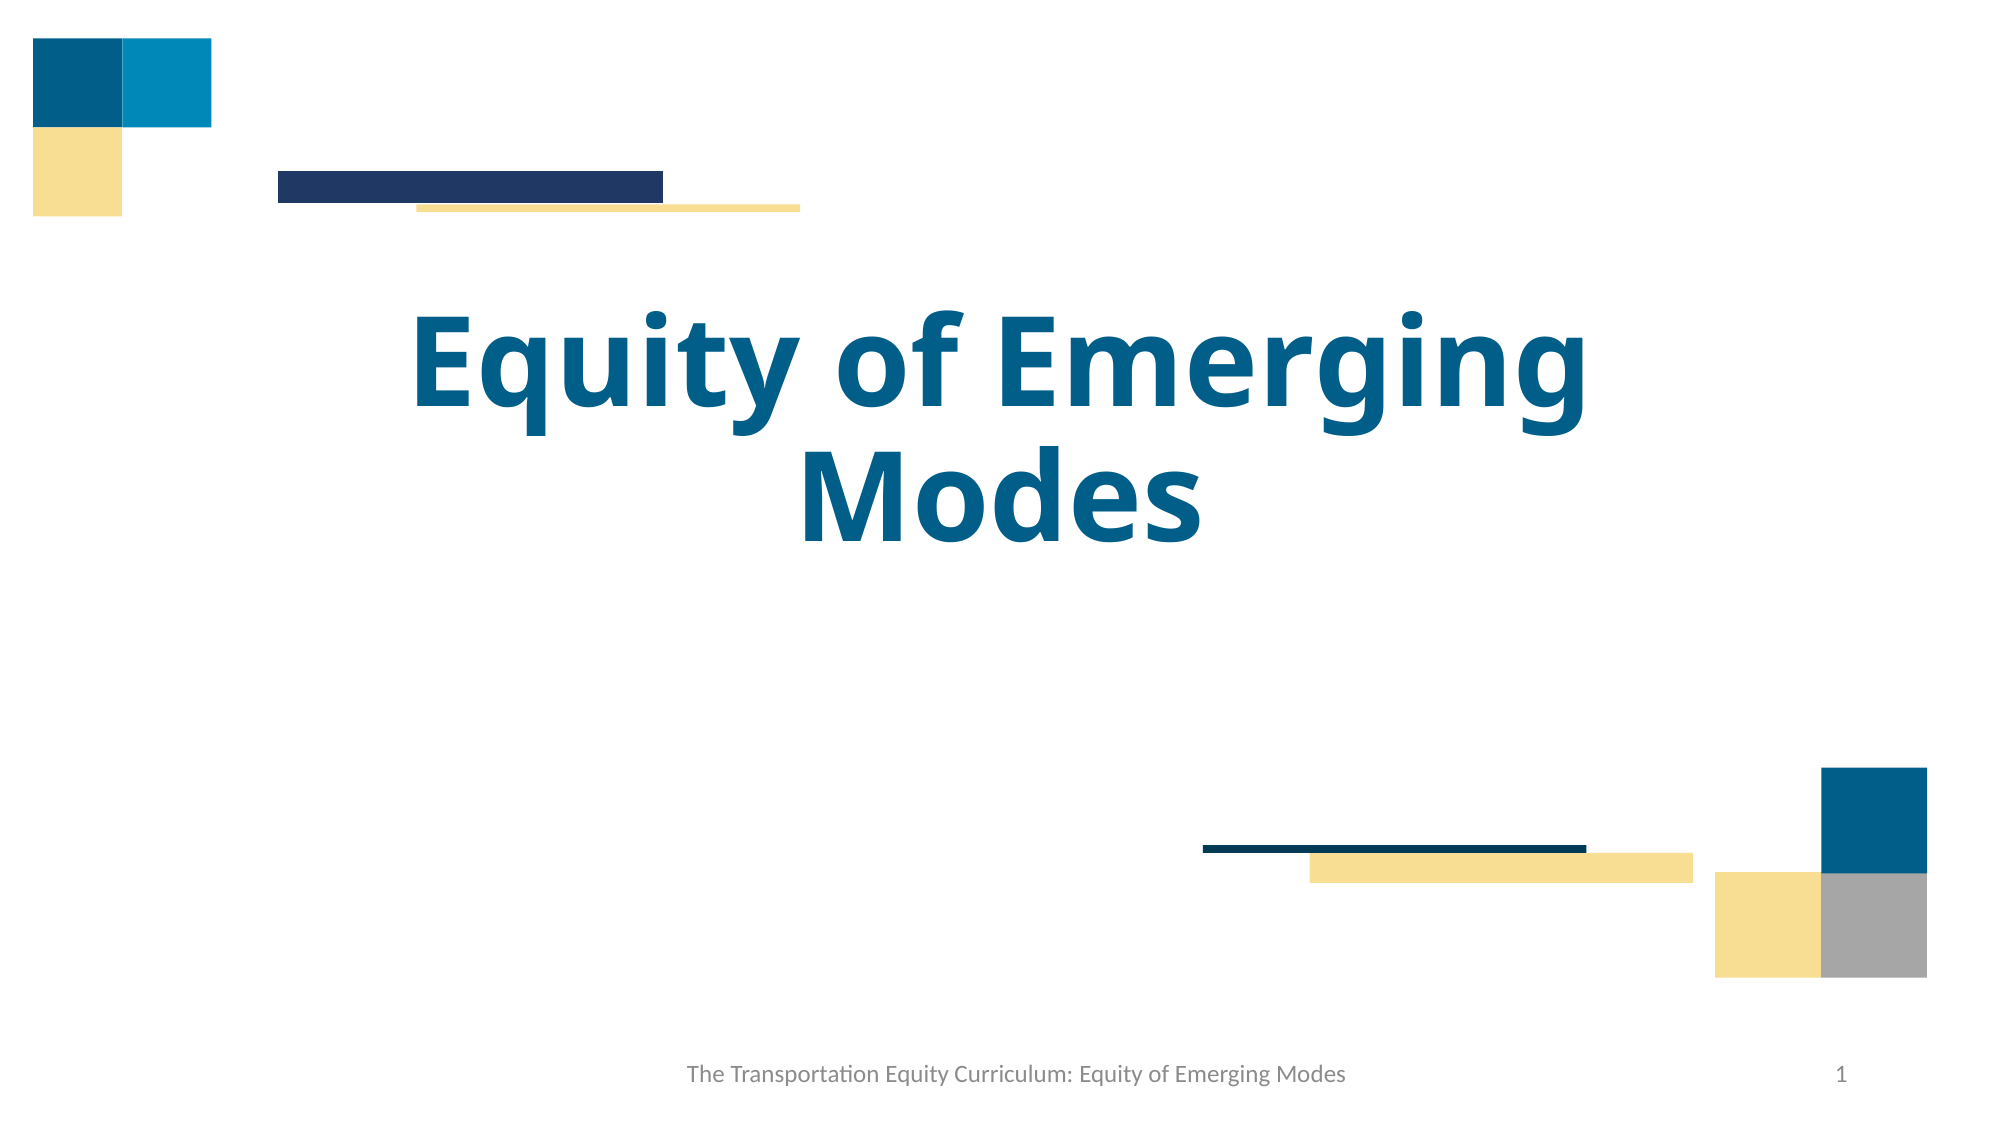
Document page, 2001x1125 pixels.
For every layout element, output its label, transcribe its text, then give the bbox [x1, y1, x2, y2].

slide_number 1 [1412, 1042, 1863, 1103]
footer The Transportation Equity Curriculum: Equity of Emerging Modes [662, 1042, 1372, 1103]
title Equity of Emerging Modes [249, 184, 1750, 576]
